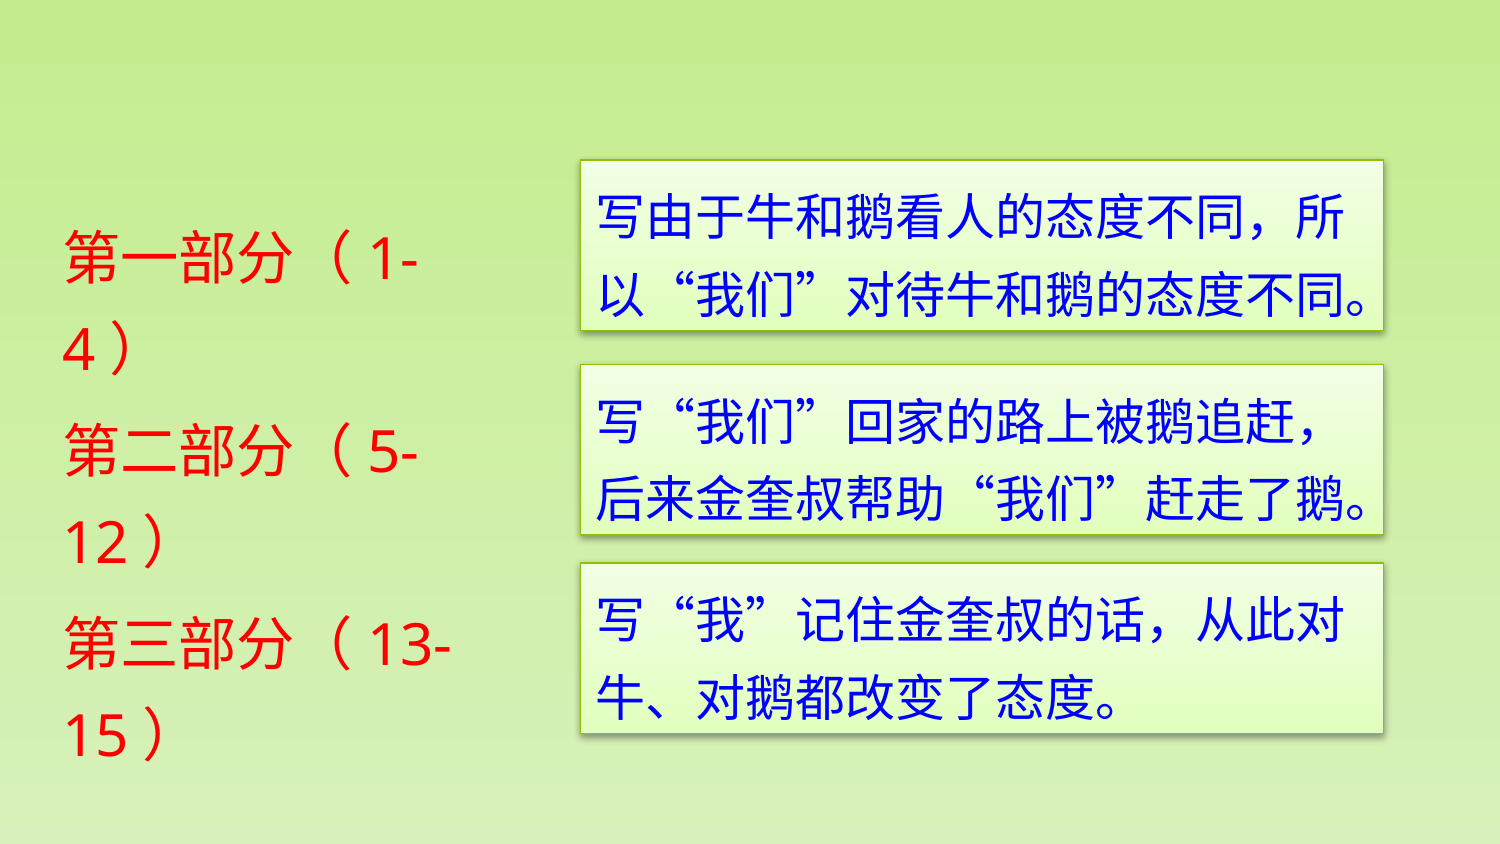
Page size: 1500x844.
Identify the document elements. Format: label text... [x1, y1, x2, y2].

text_box 第一部分（1-4） [47, 192, 526, 390]
text_box 写“我”记住金奎叔的话，从此对牛、对鹅都改变了态度。 [580, 562, 1384, 734]
text_box 第三部分（13-15） [47, 579, 540, 776]
text_box 第二部分（5-12） [47, 390, 503, 579]
text_box 写“我们”回家的路上被鹅追赶，后来金奎叔帮助“我们”赶走了鹅。 [580, 364, 1384, 536]
text_box 写由于牛和鹅看人的态度不同，所以“我们”对待牛和鹅的态度不同。 [580, 159, 1384, 331]
